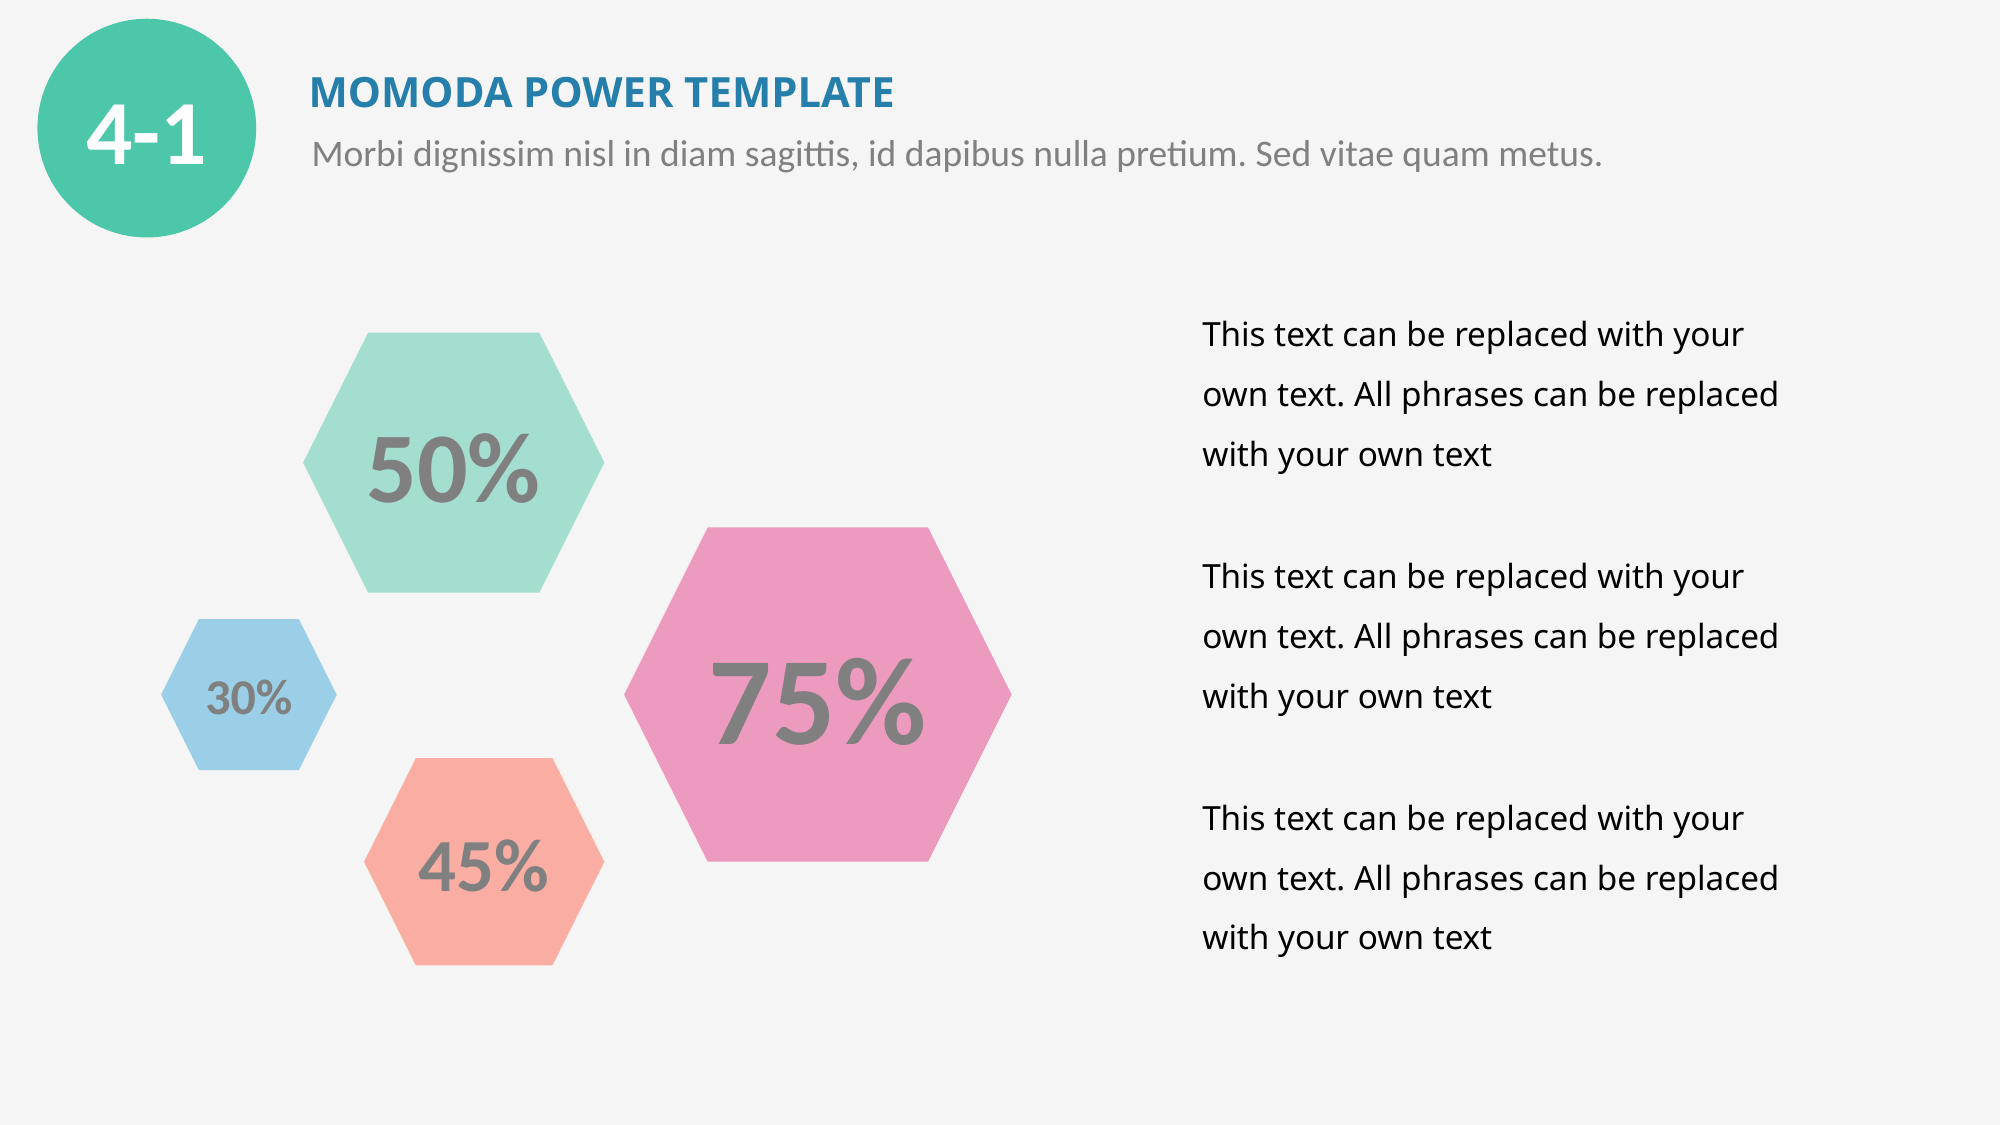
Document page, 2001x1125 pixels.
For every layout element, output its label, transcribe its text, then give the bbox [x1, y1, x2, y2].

text_box 75% [622, 526, 1013, 863]
text_box 4-1 [36, 17, 258, 239]
text_box Morbi dignissim nisl in diam sagittis, id dapibus nulla pretium. Sed vitae quam metus. [296, 121, 1622, 182]
text_box 50% [301, 331, 606, 594]
text_box 45% [362, 757, 606, 967]
text_box This text can be replaced with your own text. All phrases can be replaced with your own text [1187, 527, 1799, 723]
text_box 30% [160, 618, 338, 772]
text_box MOMODA POWER TEMPLATE [296, 60, 1160, 121]
text_box This text can be replaced with your own text. All phrases can be replaced with your own text [1187, 286, 1799, 481]
text_box This text can be replaced with your own text. All phrases can be replaced with your own text [1187, 769, 1799, 964]
